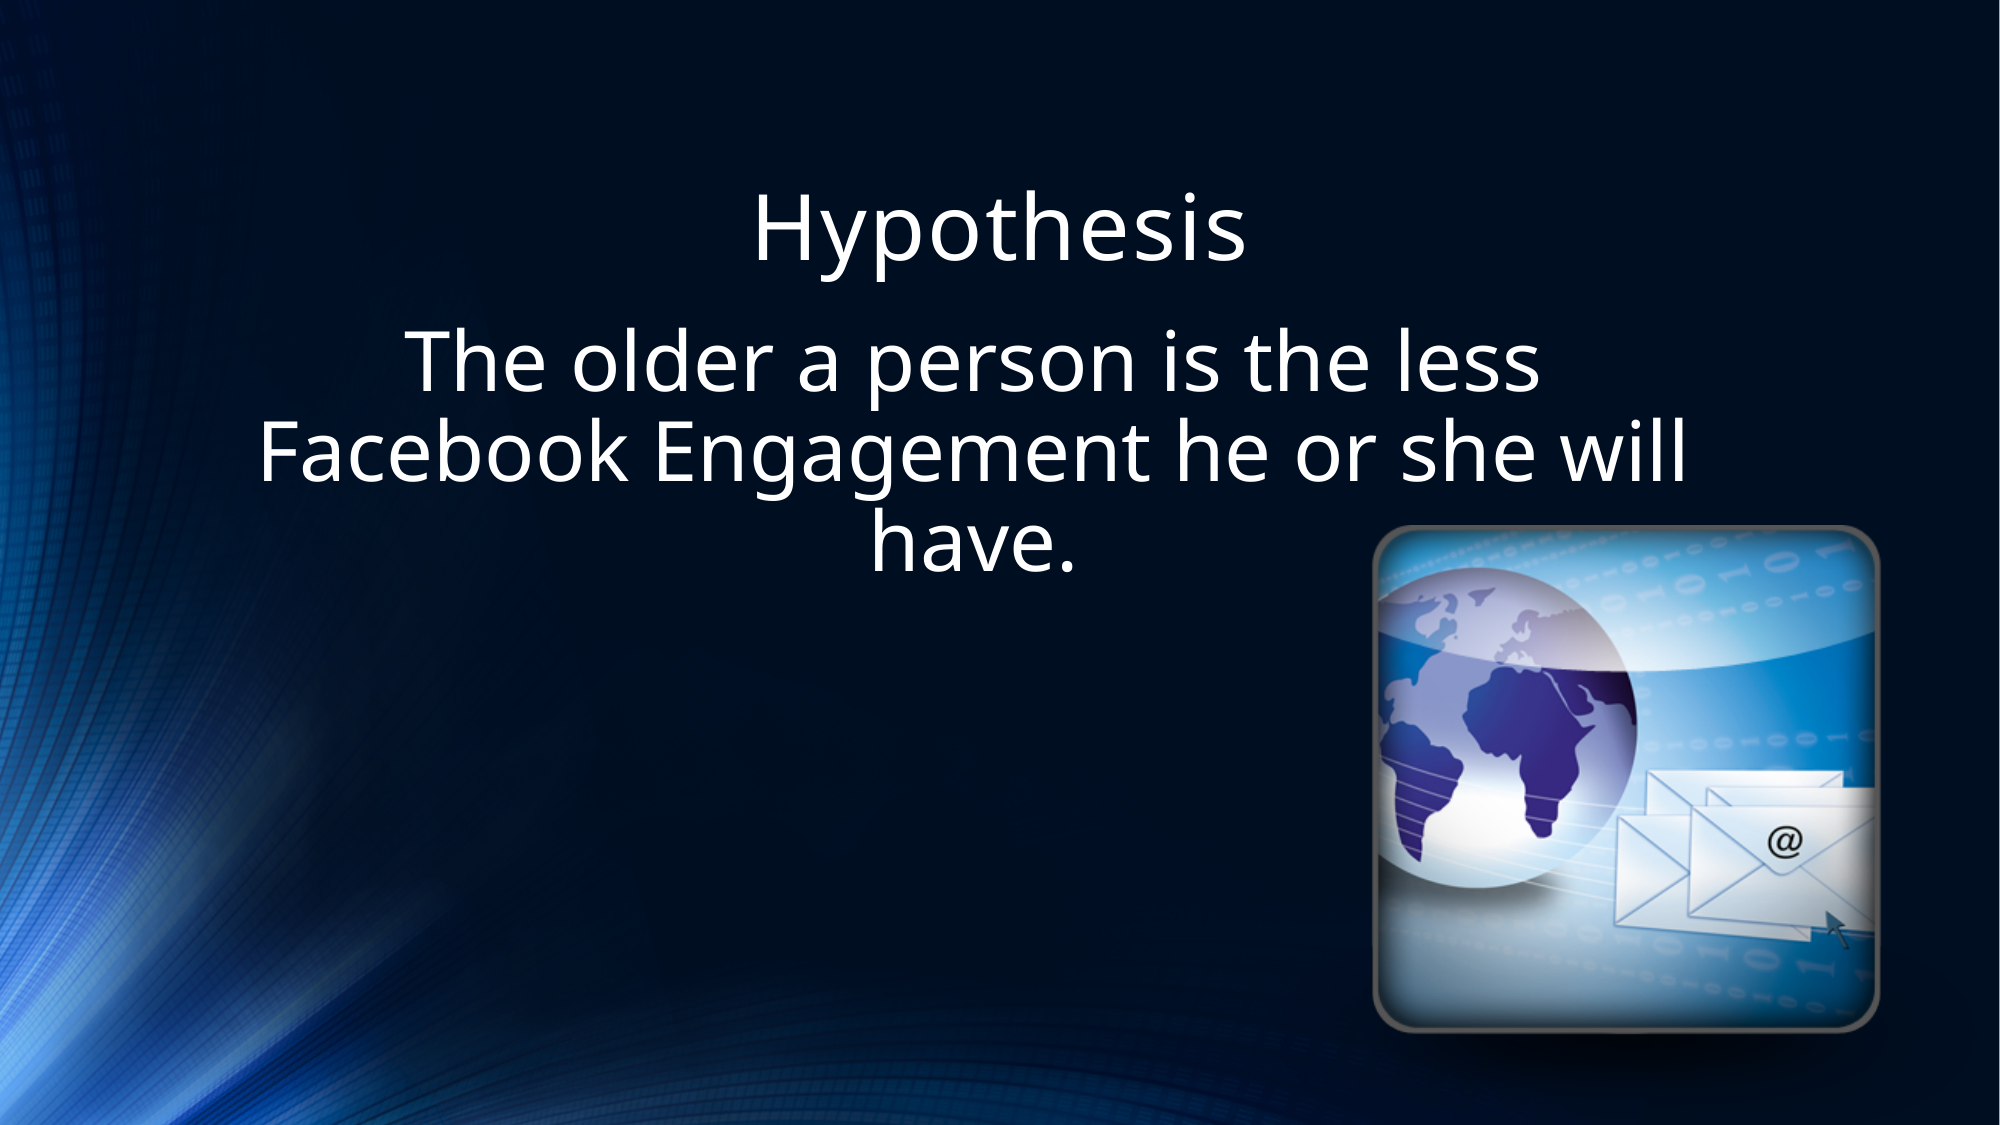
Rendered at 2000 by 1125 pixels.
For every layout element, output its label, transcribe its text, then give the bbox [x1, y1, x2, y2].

list The older a person is the less Facebook Engagement he or she will have. [224, 312, 1724, 888]
title Hypothesis [249, 62, 1750, 288]
picture [0, 0, 2000, 1125]
